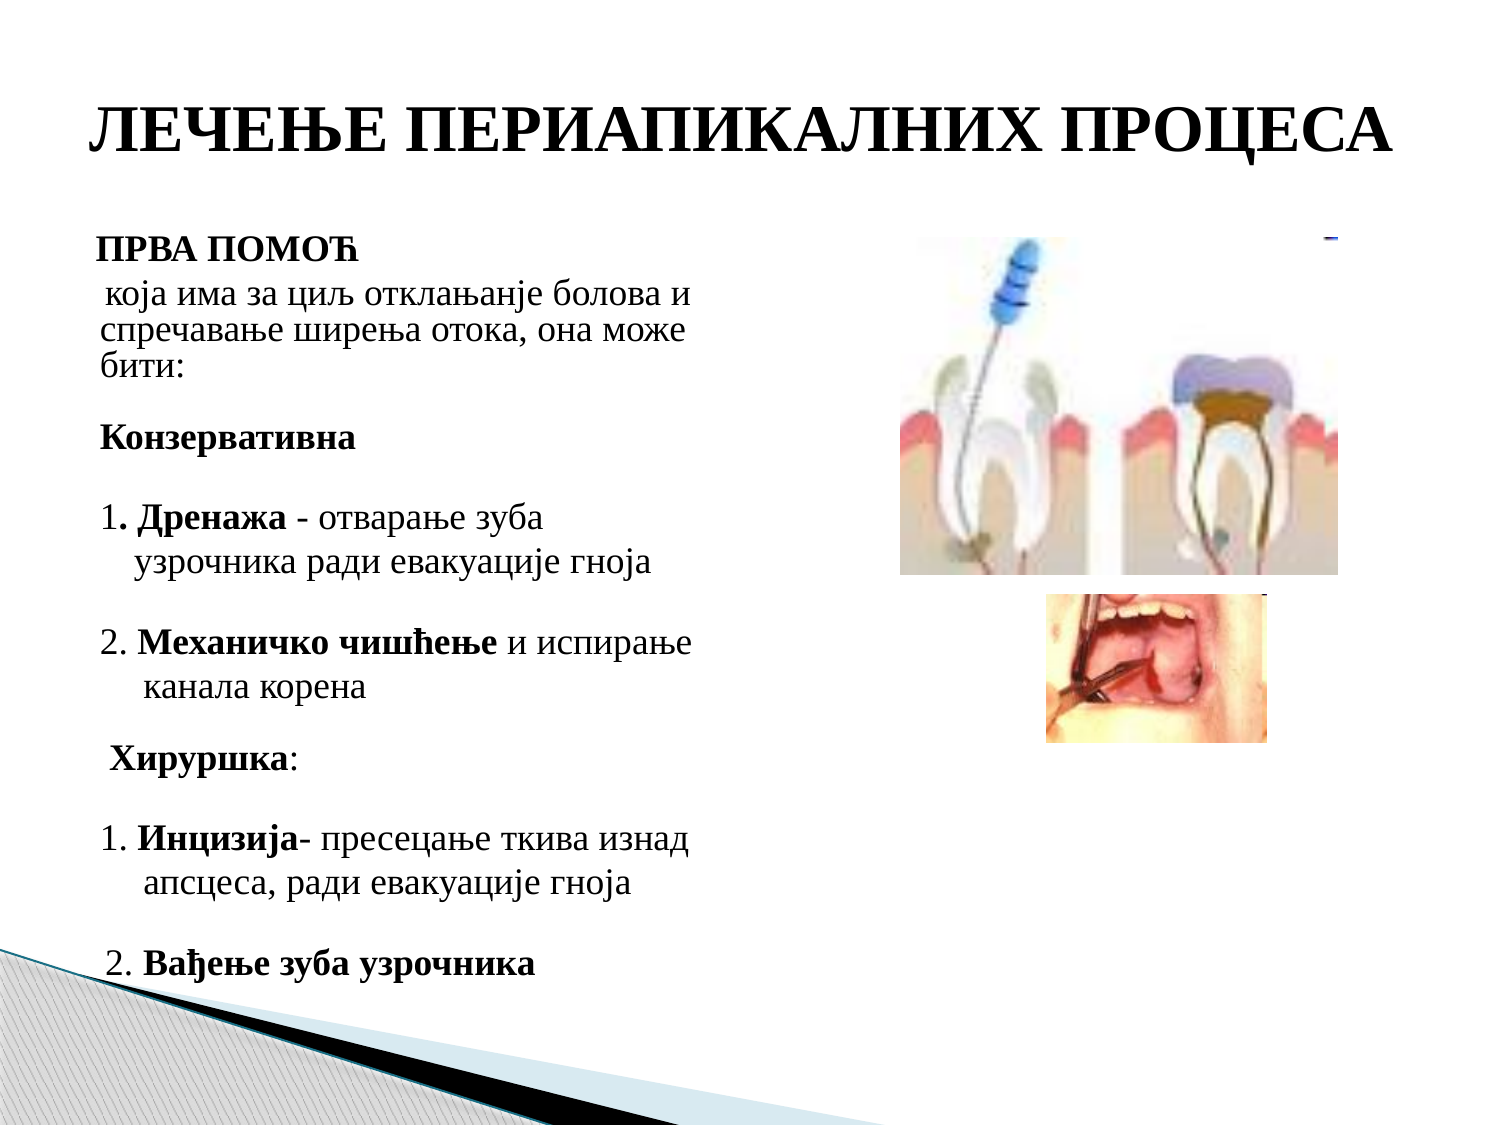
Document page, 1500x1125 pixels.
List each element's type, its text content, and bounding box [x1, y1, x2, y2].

title ЛЕЧЕЊЕ ПЕРИАПИКАЛНИХ ПРОЦЕСА [75, 75, 1425, 175]
picture [899, 237, 1338, 576]
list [1046, 593, 1267, 743]
list ПРВА ПОМОЋ која има за циљ отклањанје болова и спречавање ширења отока, она може бити: Конзервативна 1. Дренажа - отварање зуба узрочника ради евакуације гноја 2. Механичко чишћење и испирање канала корена Хируршка: 1. Инцизија- пресецање ткива изнад апсцеса, ради евакуације гноја 2. Вађење зуба узрочника [24, 224, 775, 1038]
